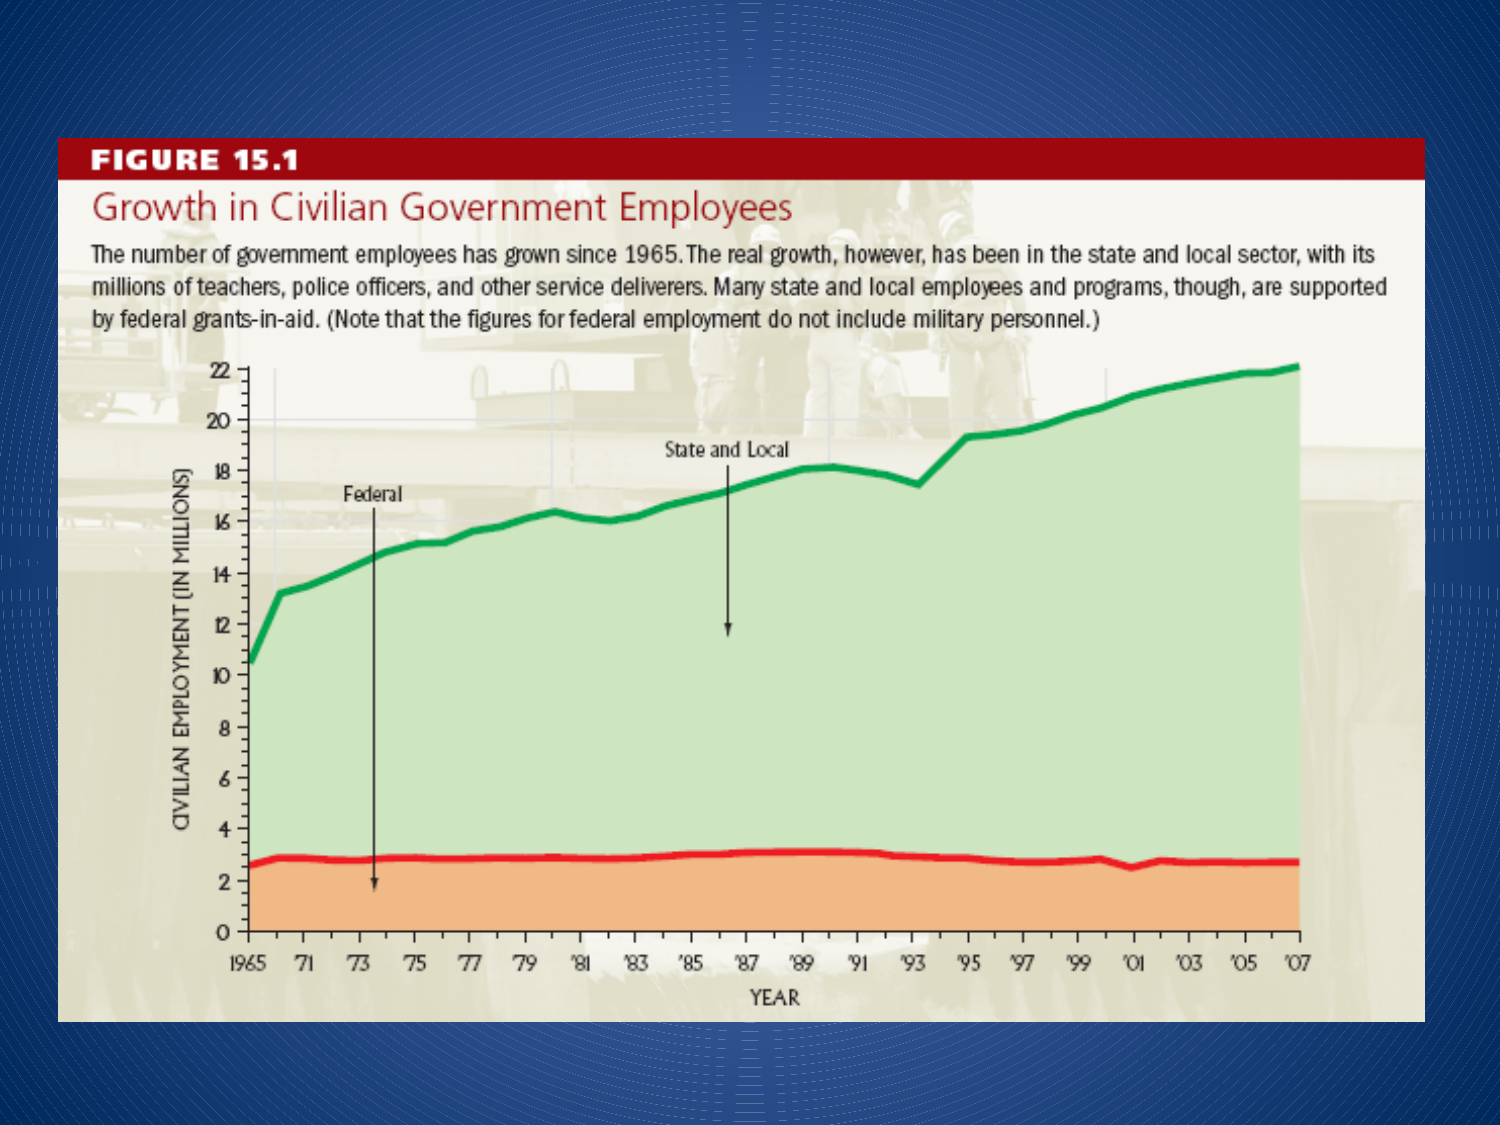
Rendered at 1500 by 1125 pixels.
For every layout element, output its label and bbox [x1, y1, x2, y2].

list [58, 138, 1426, 1022]
